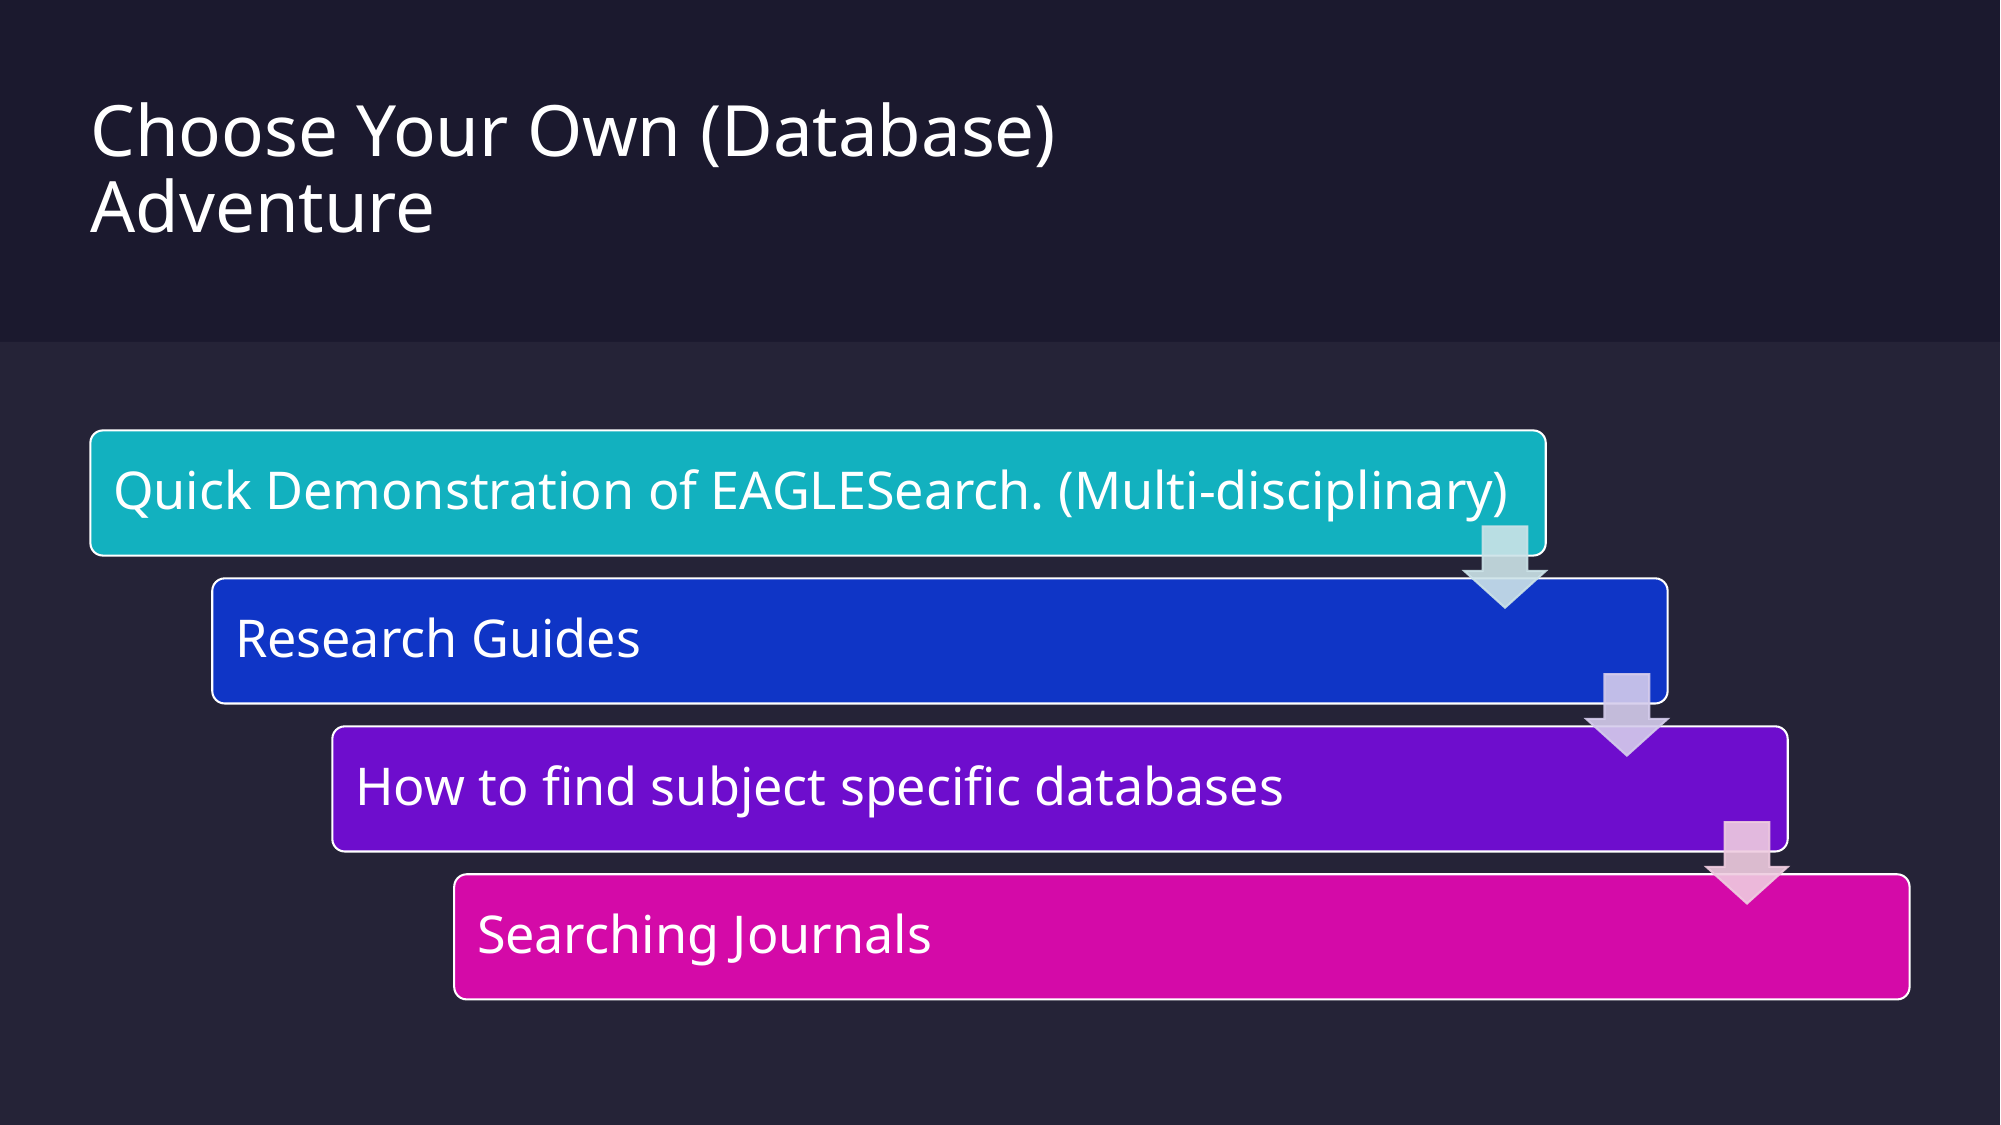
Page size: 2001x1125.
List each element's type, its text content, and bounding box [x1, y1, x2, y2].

text_box [0, 341, 2000, 1125]
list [90, 430, 1910, 1000]
title Choose Your Own (Database) Adventure [90, 90, 1290, 253]
text_box [0, 0, 2000, 341]
